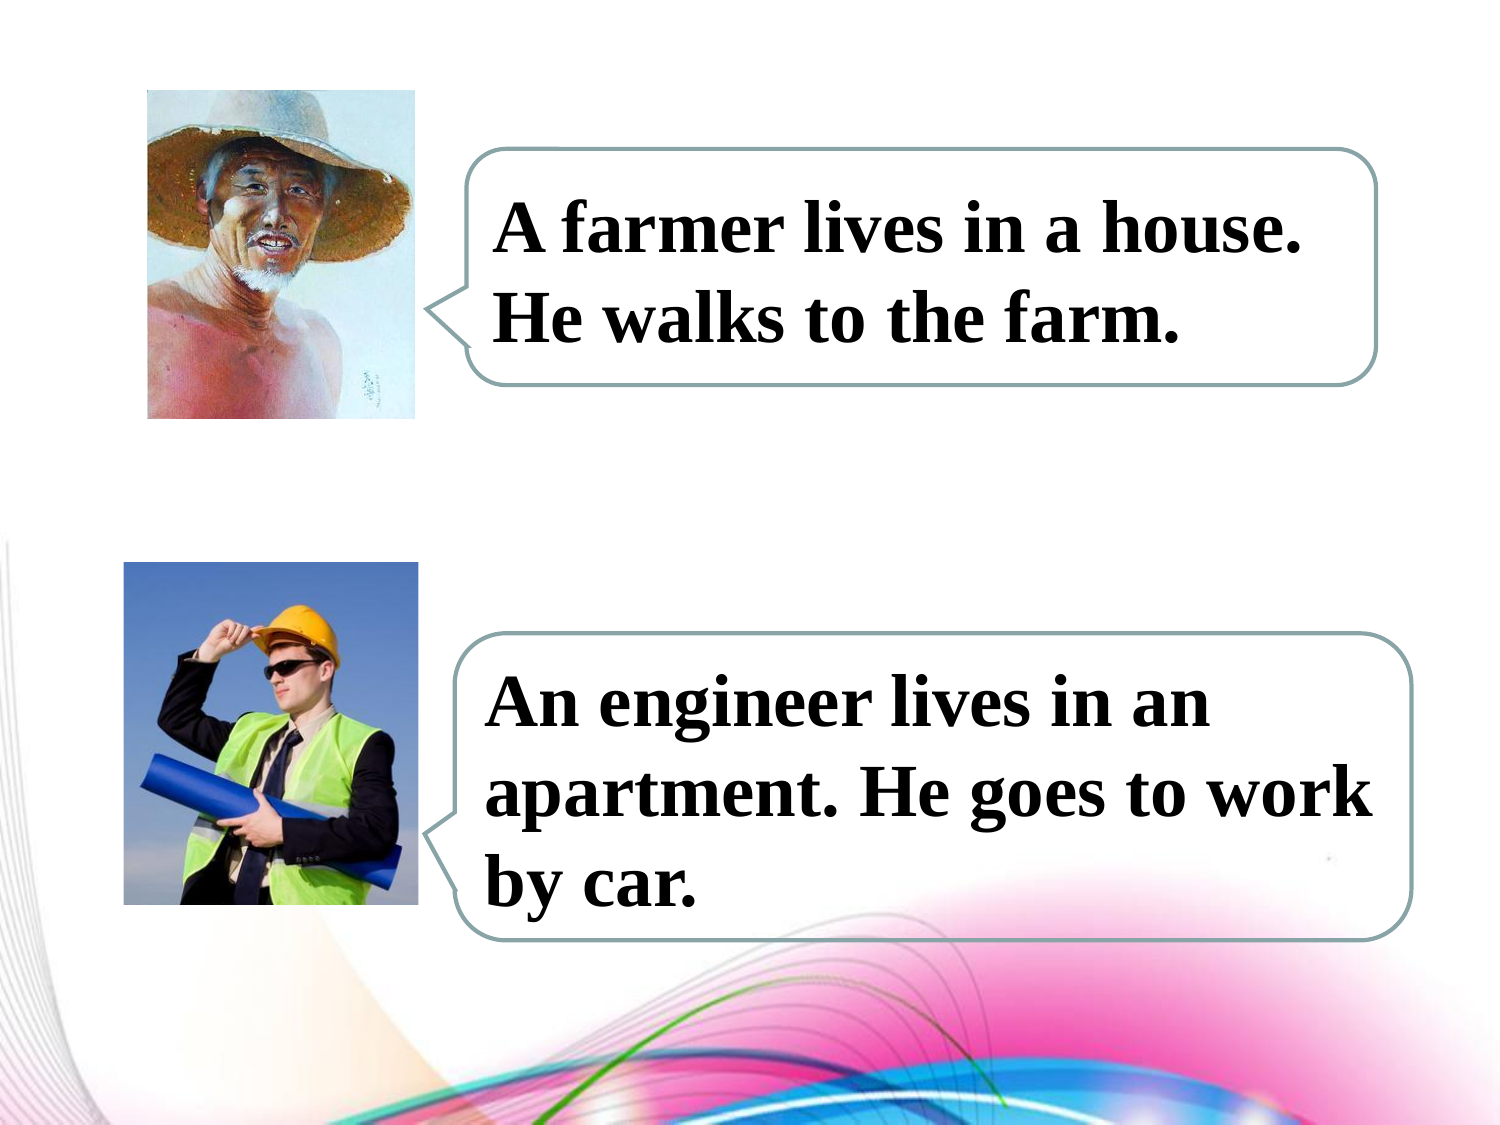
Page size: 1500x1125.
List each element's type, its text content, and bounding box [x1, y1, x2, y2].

text_box A farmer lives in a house. He walks to the farm. [426, 148, 1377, 386]
picture [0, 0, 1500, 1125]
text_box An engineer lives in an apartment. He goes to work by car. [424, 633, 1412, 941]
